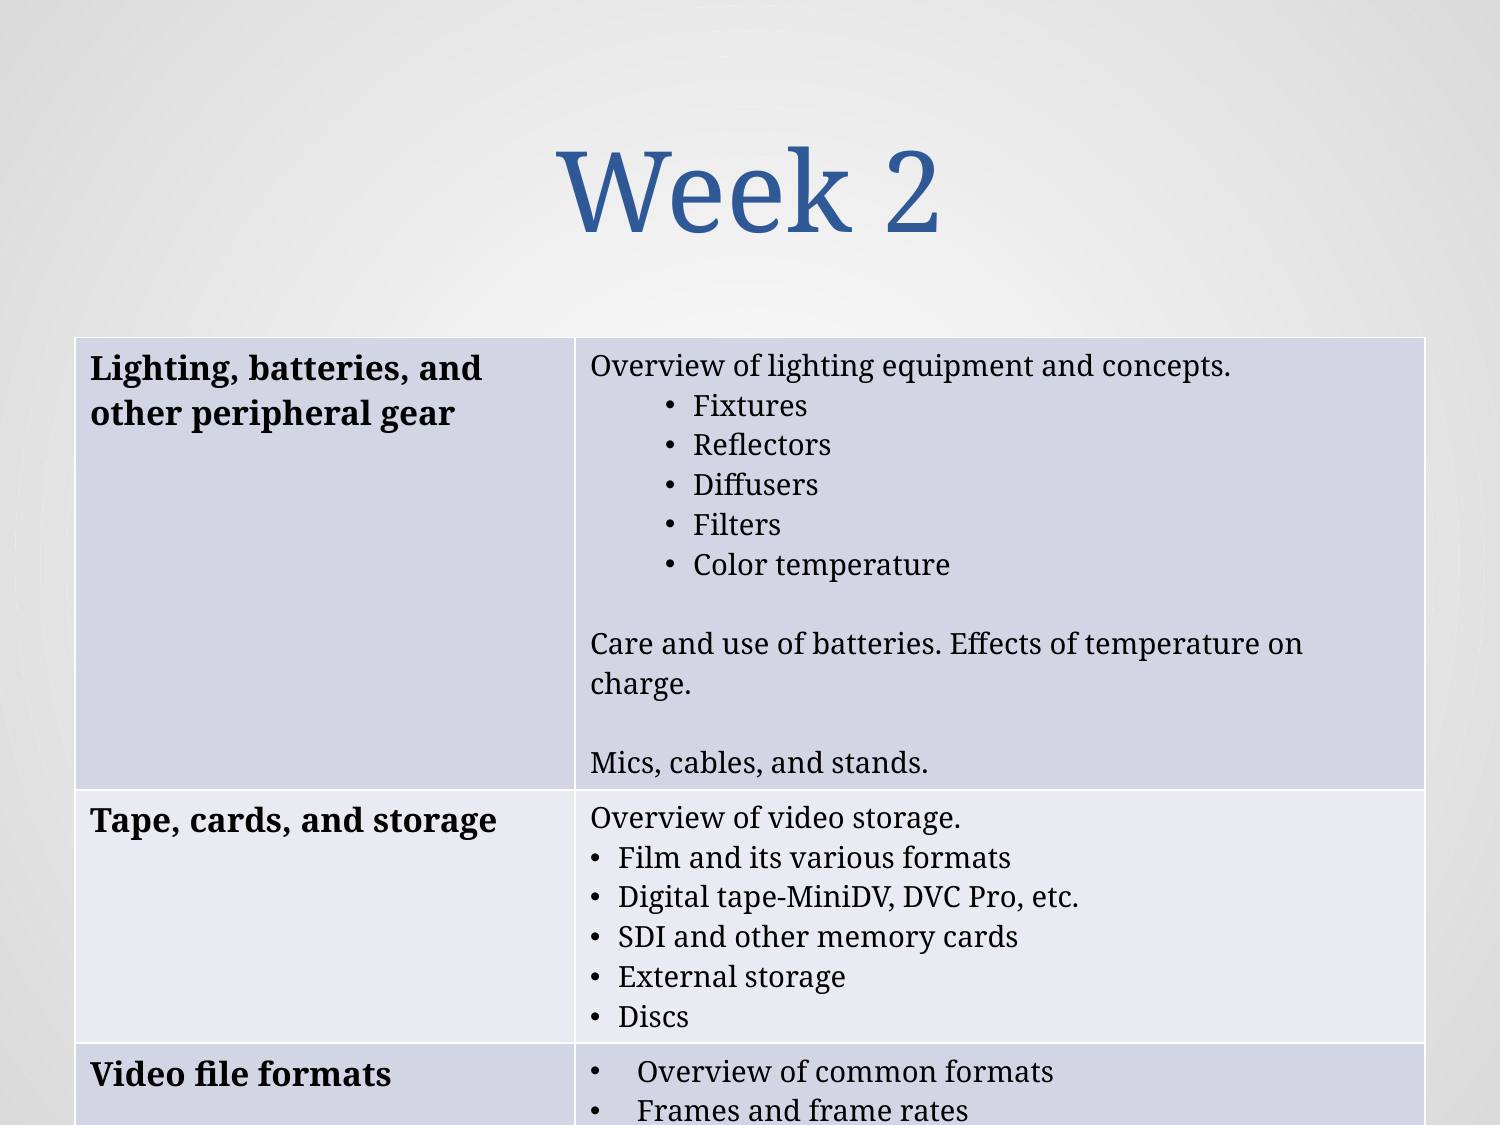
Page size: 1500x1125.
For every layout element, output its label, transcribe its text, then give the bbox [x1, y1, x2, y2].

table_header Lighting, batteries, and other peripheral gear [76, 338, 574, 789]
title Week 2 [75, 0, 1425, 263]
table_header Overview of lighting equipment and concepts. Fixtures Reflectors Diffusers Filters Color temperature Care and use of batteries. Effects of temperature on charge. Mics, cables, and stands. [576, 338, 1424, 789]
table_cell Overview of common formats Frames and frame rates Aspect ratios [576, 1044, 1424, 1125]
table_cell Tape, cards, and storage [76, 791, 574, 1042]
table_cell Overview of video storage. Film and its various formats Digital tape-MiniDV, DVC Pro, etc. SDI and other memory cards External storage Discs [576, 791, 1424, 1042]
table_cell Video file formats [76, 1044, 574, 1125]
